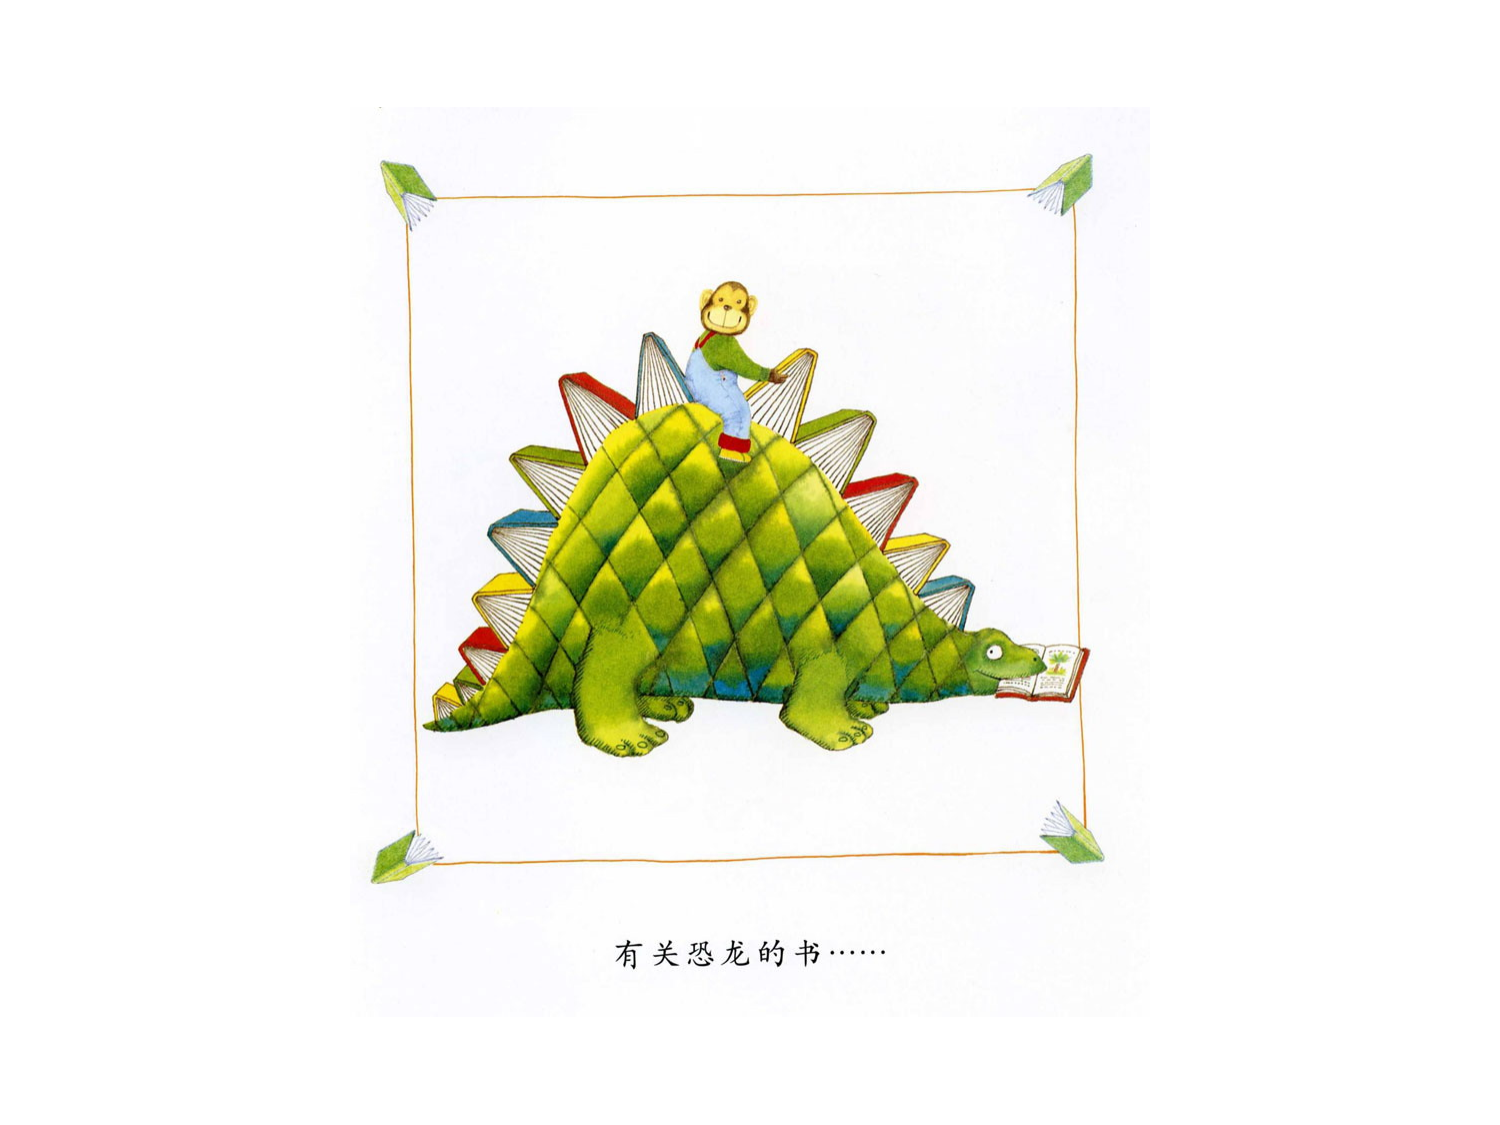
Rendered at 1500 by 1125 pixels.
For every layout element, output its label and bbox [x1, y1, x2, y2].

picture [349, 107, 1151, 1018]
